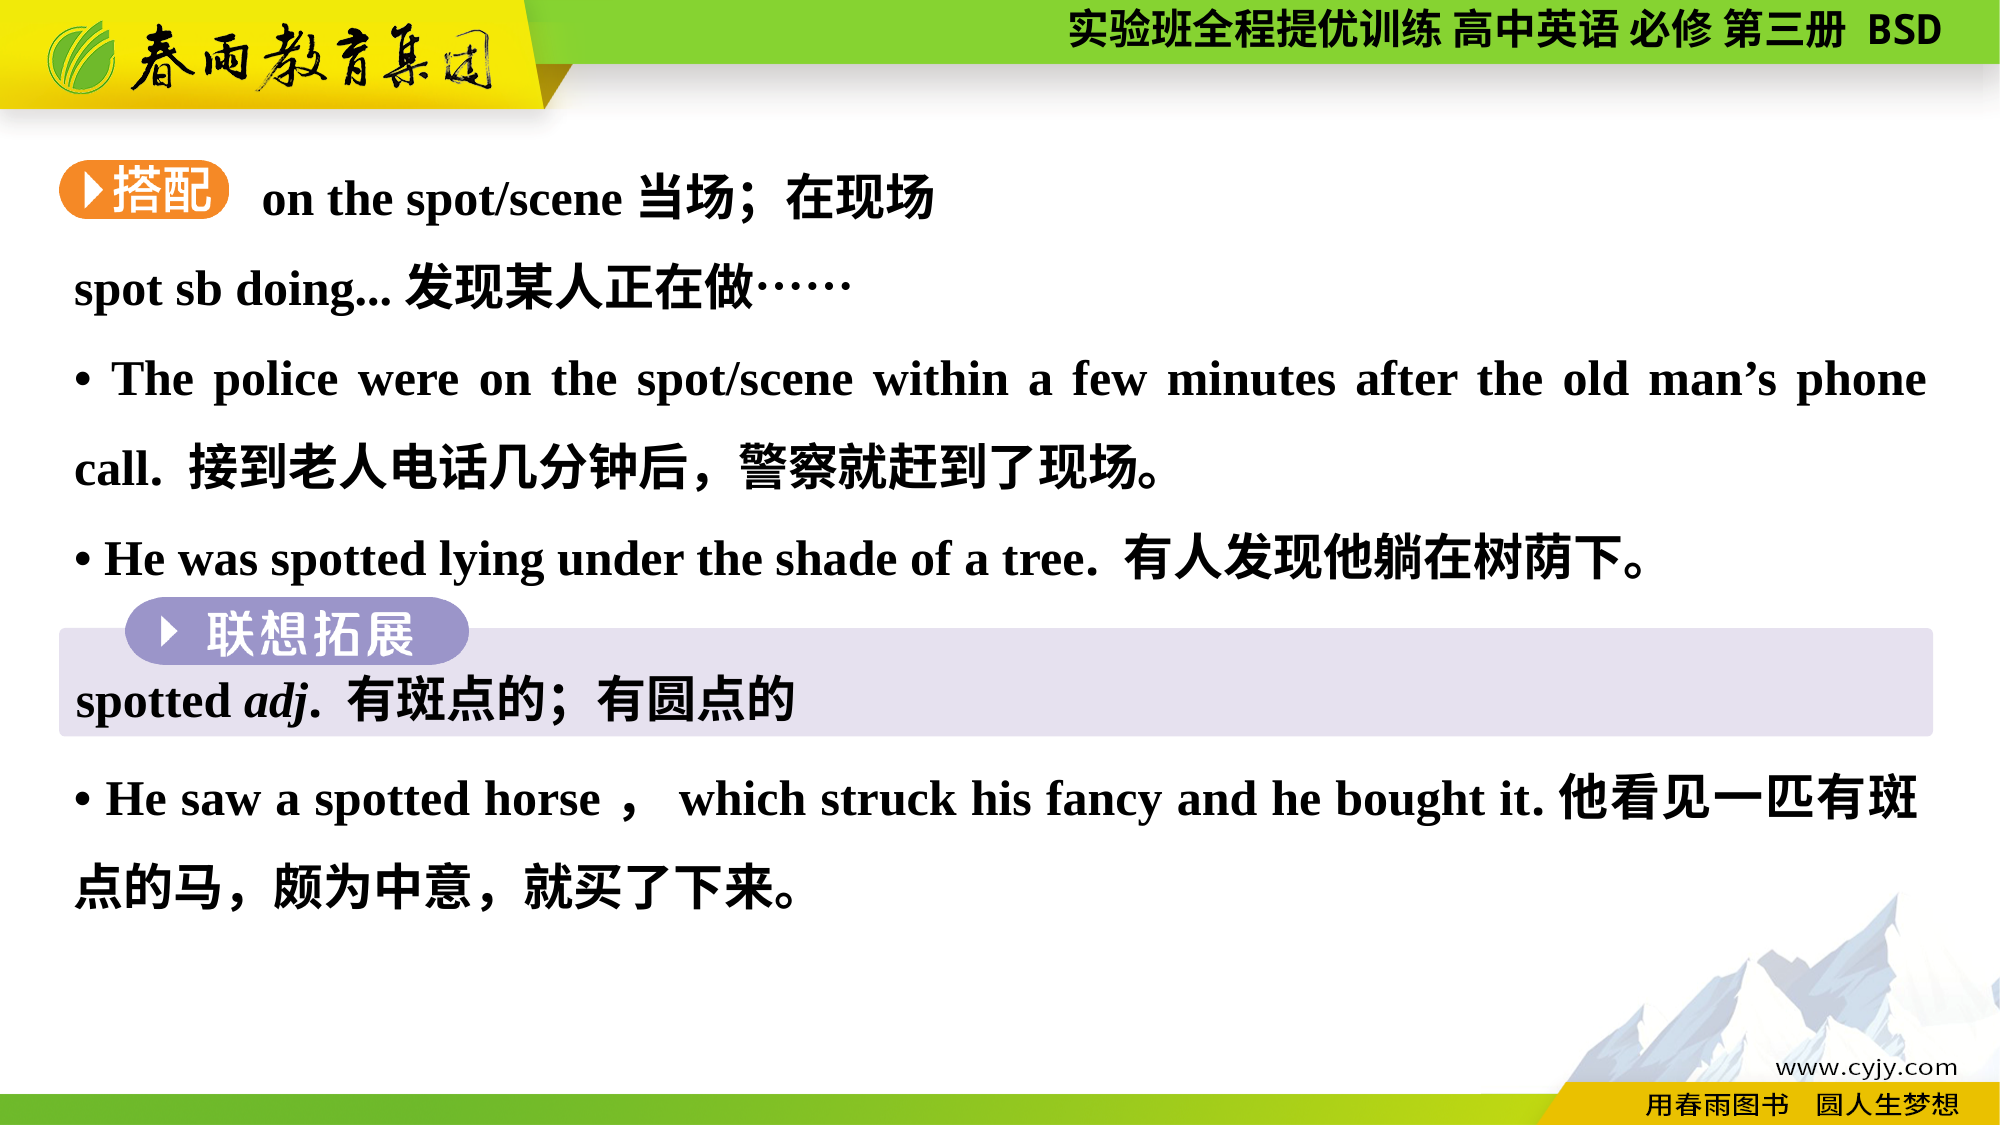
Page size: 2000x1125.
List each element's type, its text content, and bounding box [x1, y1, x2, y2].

list on the spot/scene当场；在现场 spot sb doing...发现某人正在做…… • The police were on the spot/scene within a few minutes after the old man’s phone call. 接到老人电话几分钟后，警察就赶到了现场。 • He was spotted lying under the shade of a tree. 有人发现他躺在树荫下。 [59, 128, 1944, 598]
picture [0, 0, 2000, 1125]
text_box spotted adj. 有斑点的；有圆点的 [59, 627, 1934, 731]
text_box • He saw a spotted horse，which struck his fancy and he bought it.他看见一匹有斑点的马，颇为中意，就买了下来。 [59, 727, 1933, 923]
